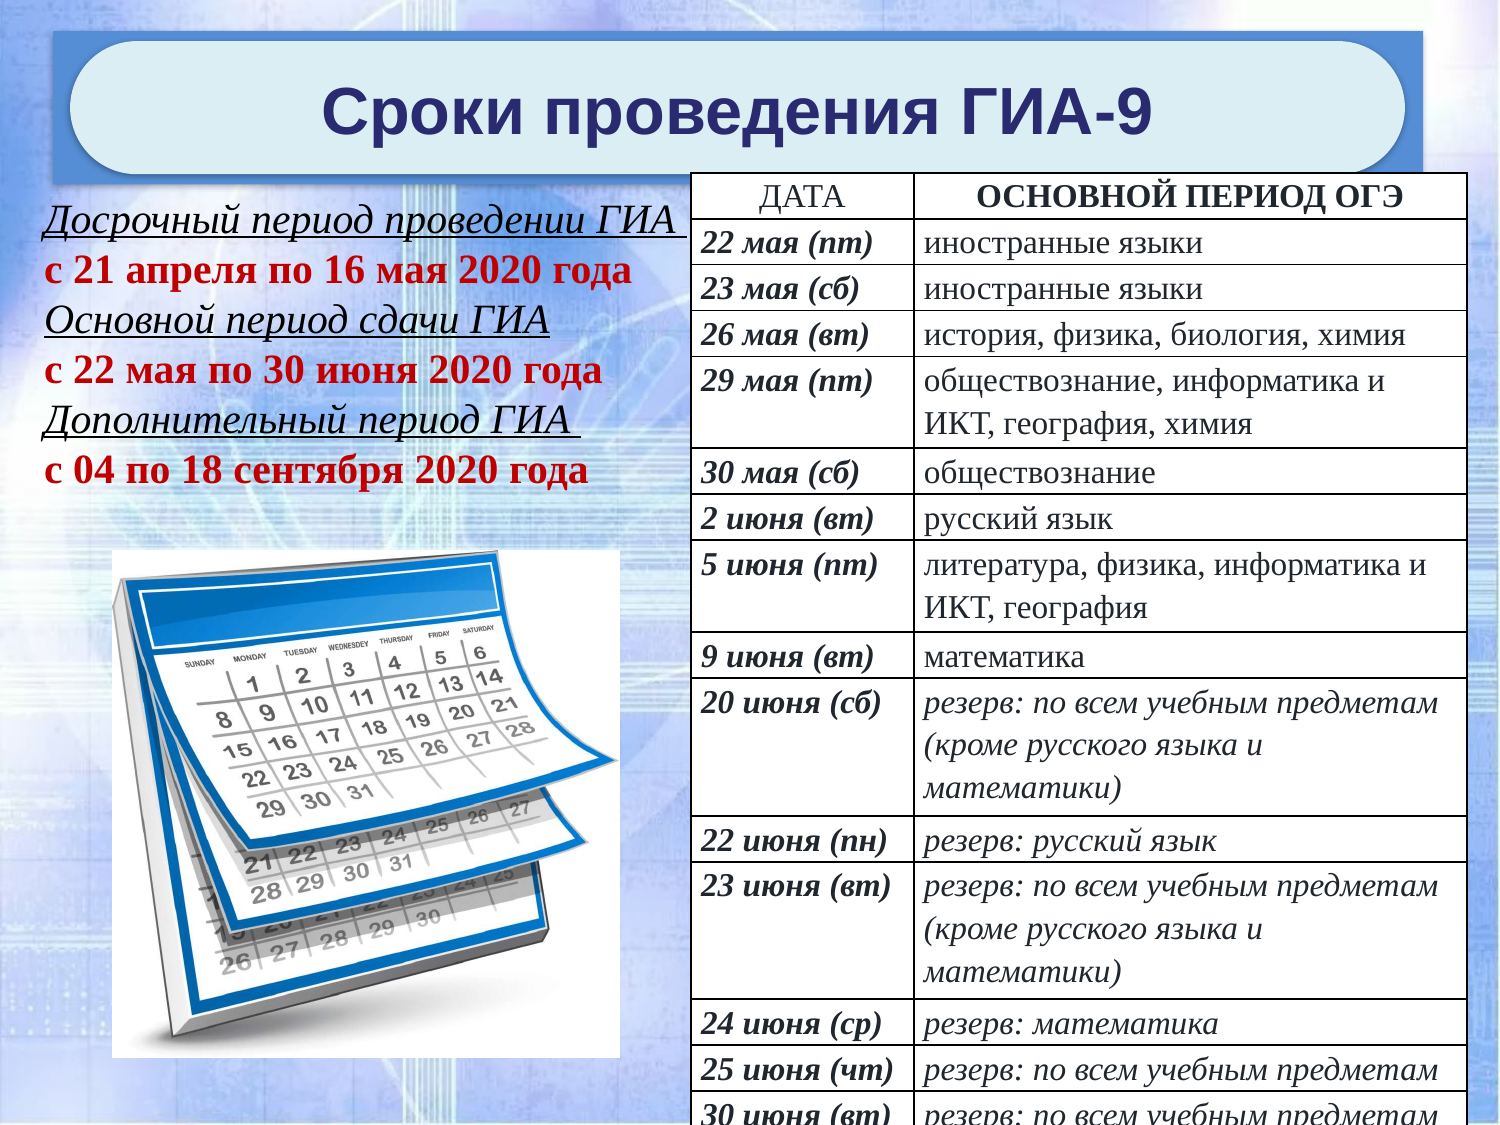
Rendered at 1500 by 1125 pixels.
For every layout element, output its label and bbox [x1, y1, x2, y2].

text_box [52, 30, 1424, 185]
picture [0, 0, 1500, 1125]
